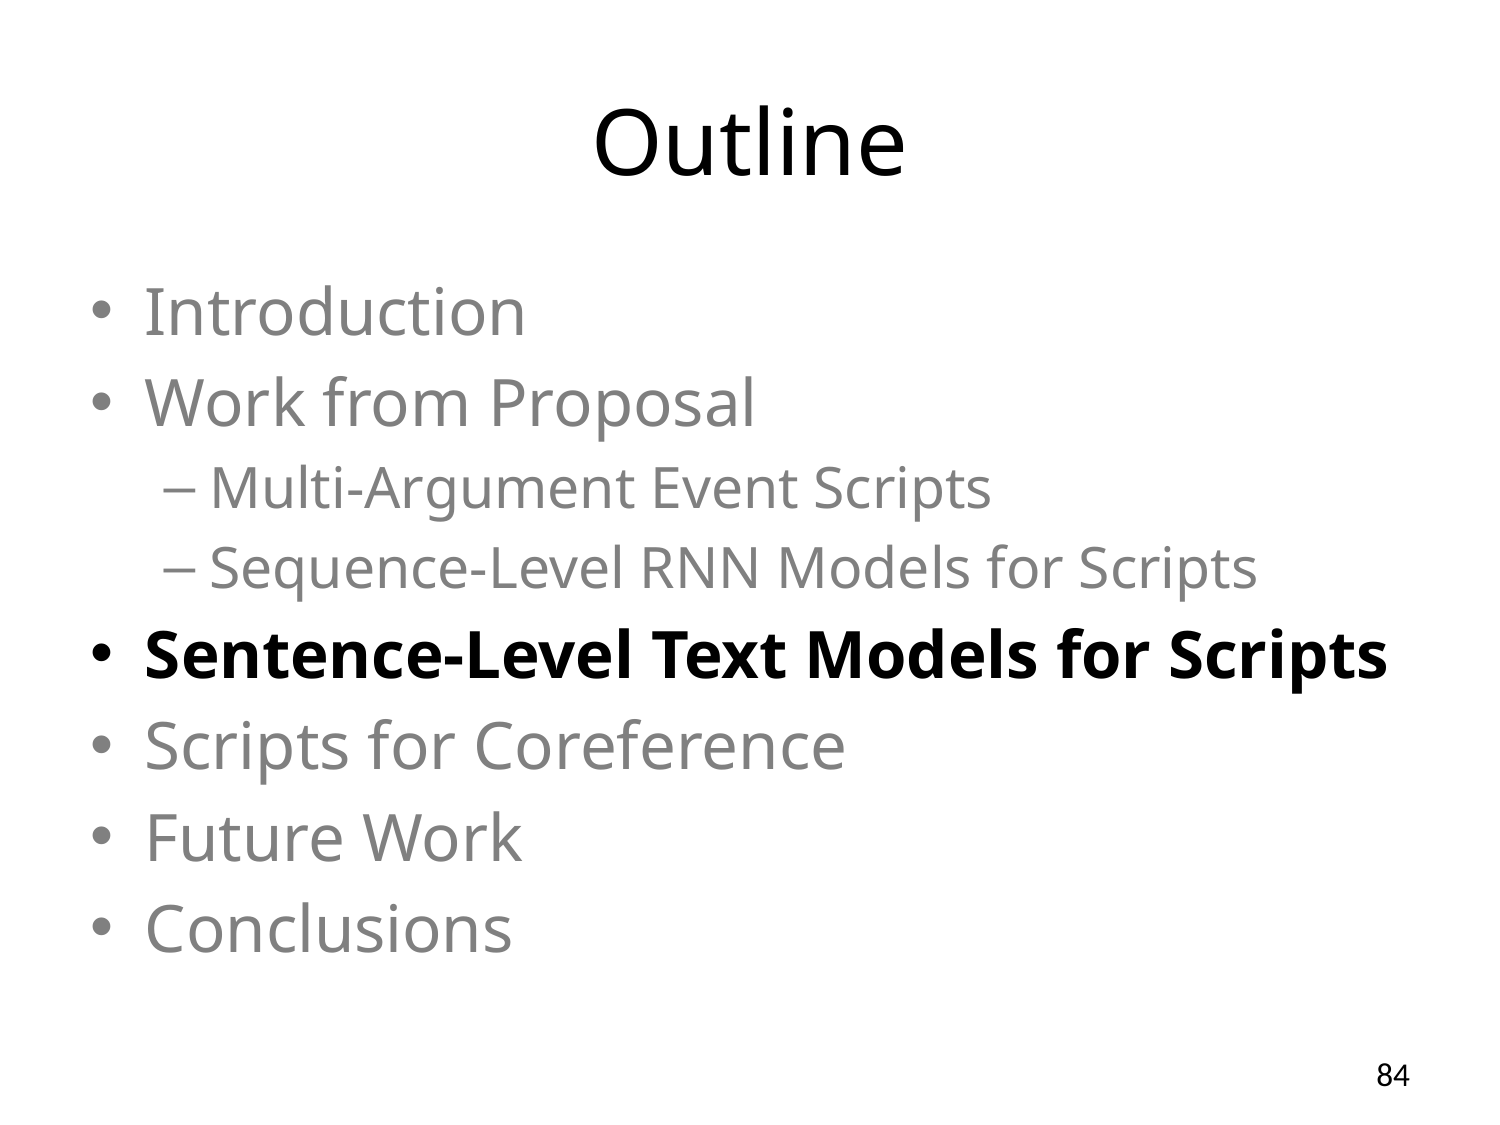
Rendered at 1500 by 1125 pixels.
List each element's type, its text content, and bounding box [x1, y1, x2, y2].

slide_number 84 [1074, 1042, 1425, 1103]
title Outline [75, 45, 1425, 233]
list Introduction Work from Proposal Multi-Argument Event Scripts Sequence-Level RNN Models for Scripts Sentence-Level Text Models for Scripts Scripts for Coreference Future Work Conclusions [75, 262, 1425, 1005]
